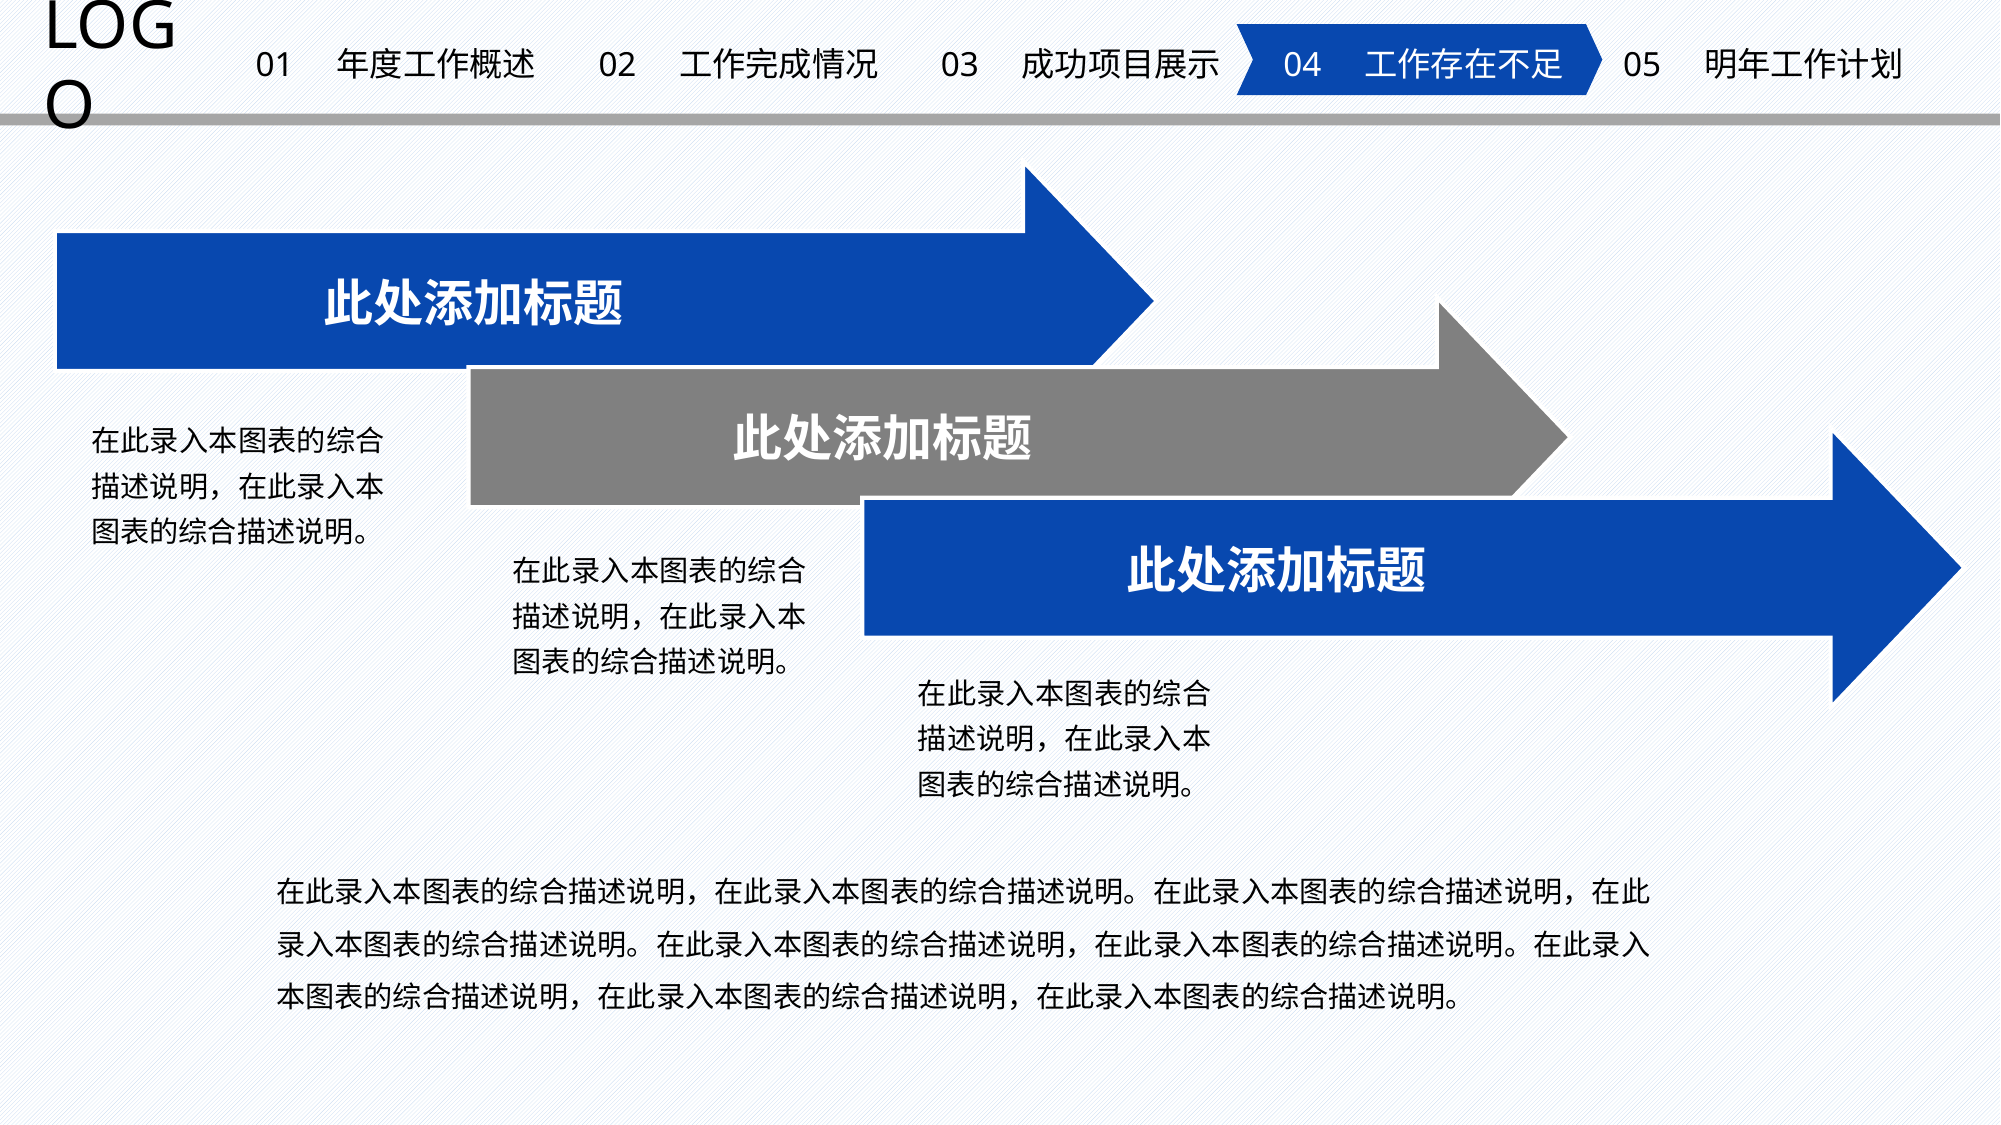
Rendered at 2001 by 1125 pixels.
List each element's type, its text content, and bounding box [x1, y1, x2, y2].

text_box 05 明年工作计划 [1623, 42, 1922, 83]
text_box [54, 160, 1157, 372]
text_box 此处添加标题 [302, 261, 681, 342]
text_box 在此录入本图表的综合描述说明，在此录入本图表的综合描述说明。 [897, 654, 1232, 811]
text_box [468, 297, 1571, 508]
text_box LOGO [43, 0, 209, 142]
text_box 04 工作存在不足 [1283, 42, 1582, 83]
text_box 02 工作完成情况 [598, 42, 897, 83]
text_box [209, 113, 2000, 126]
text_box 此处添加标题 [712, 396, 1090, 477]
text_box [0, 113, 43, 126]
text_box 在此录入本图表的综合描述说明，在此录入本图表的综合描述说明。 [70, 402, 406, 559]
text_box [862, 427, 1965, 708]
text_box 在此录入本图表的综合描述说明，在此录入本图表的综合描述说明。 [492, 532, 827, 689]
text_box 此处添加标题 [1106, 528, 1484, 609]
text_box [1236, 24, 1603, 96]
text_box 在此录入本图表的综合描述说明，在此录入本图表的综合描述说明。在此录入本图表的综合描述说明，在此录入本图表的综合描述说明。在此录入本图表的综合描述说明，在此录入本图表的综合描述说明。在此录入本图表的综合描述说明，在此录入本图表的综合描述说明，在此录入本图表的综合描述说明。 [255, 846, 1697, 1024]
text_box 01 年度工作概述 [255, 42, 554, 83]
text_box 03 成功项目展示 [940, 42, 1239, 83]
